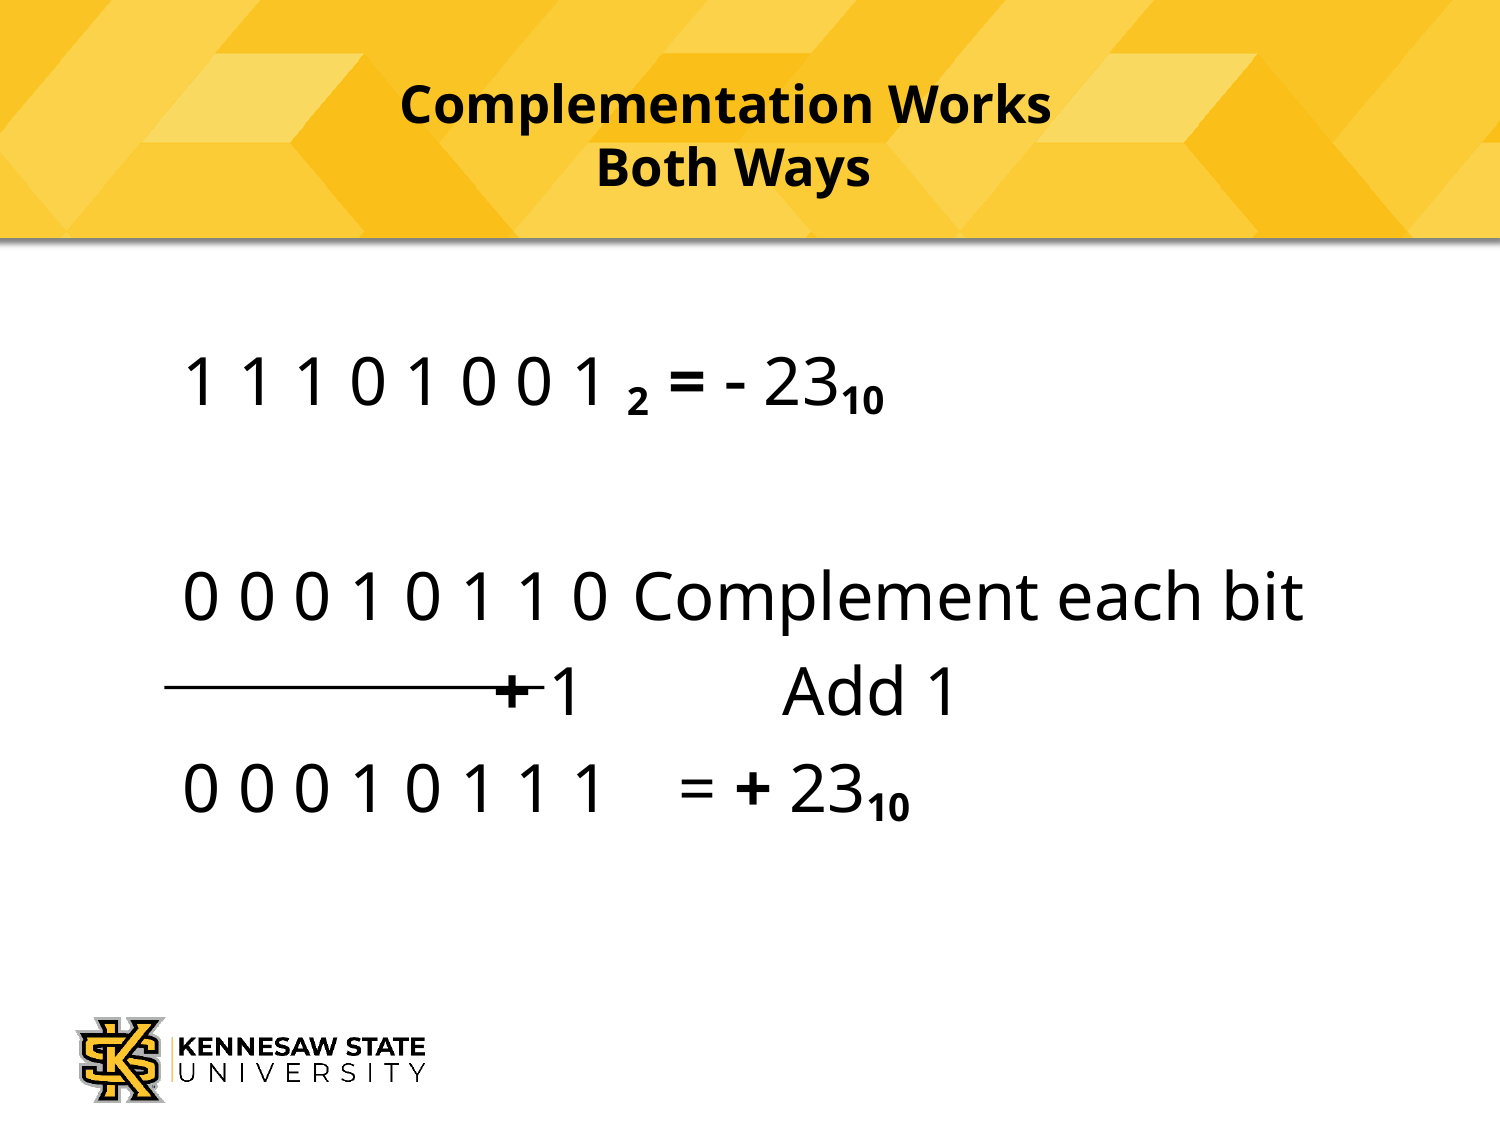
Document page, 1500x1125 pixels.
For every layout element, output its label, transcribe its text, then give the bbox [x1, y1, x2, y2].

picture [0, 0, 1500, 251]
text_box 1 1 1 0 1 0 0 1 2 =  2310 0 0 0 1 0 1 1 0 Complement each bit + 1 Add 1 0 0 0 1 0 1 1 1 = + 2310 [164, 312, 1368, 839]
title Complementation Works Both Ways [79, 62, 1388, 206]
picture [75, 1017, 425, 1103]
